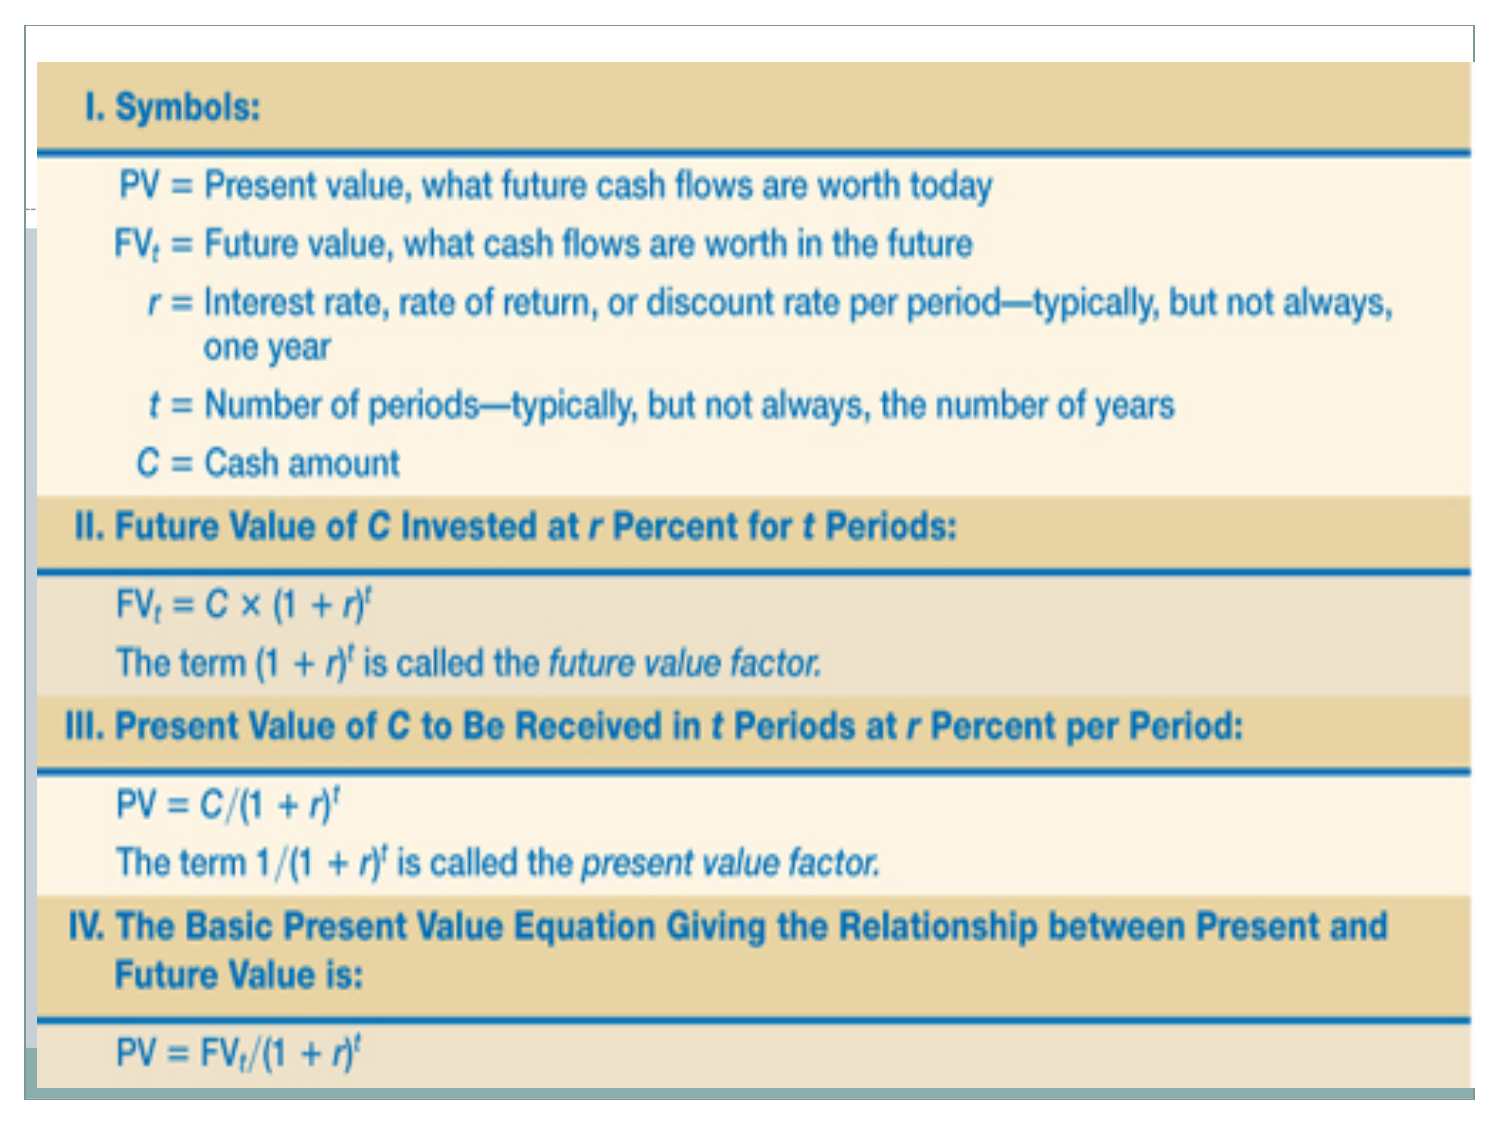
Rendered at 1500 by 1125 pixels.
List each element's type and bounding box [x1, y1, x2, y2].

list [37, 62, 1476, 1088]
